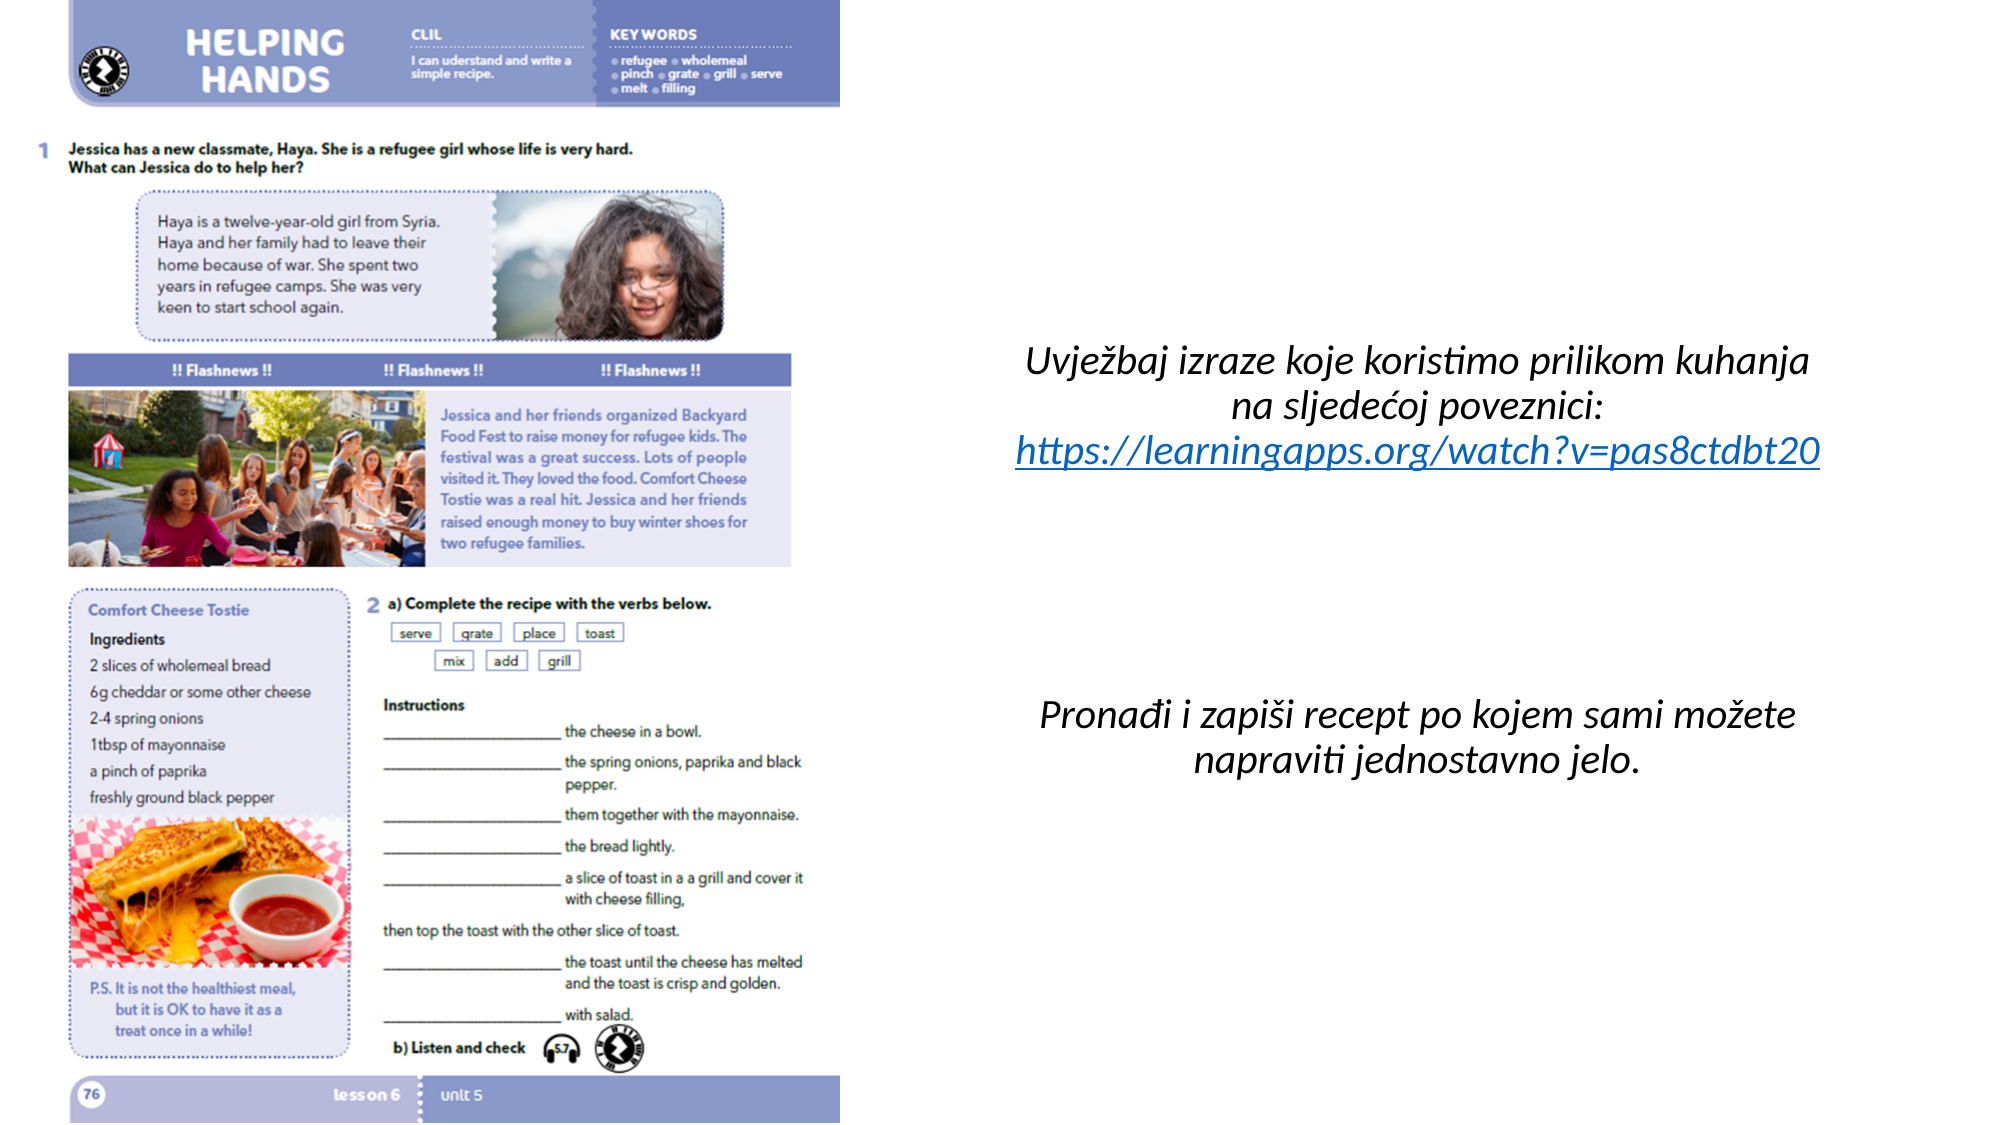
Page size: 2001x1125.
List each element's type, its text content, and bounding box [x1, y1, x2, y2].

picture [0, 0, 840, 1123]
text_box Uvježbaj izraze koje koristimo prilikom kuhanja na sljedećoj poveznici: https://learningapps.org/watch?v=pas8ctdbt20 Pronađi i zapiši recept po kojem sami možete napraviti jednostavno jelo. [999, 331, 1836, 1125]
